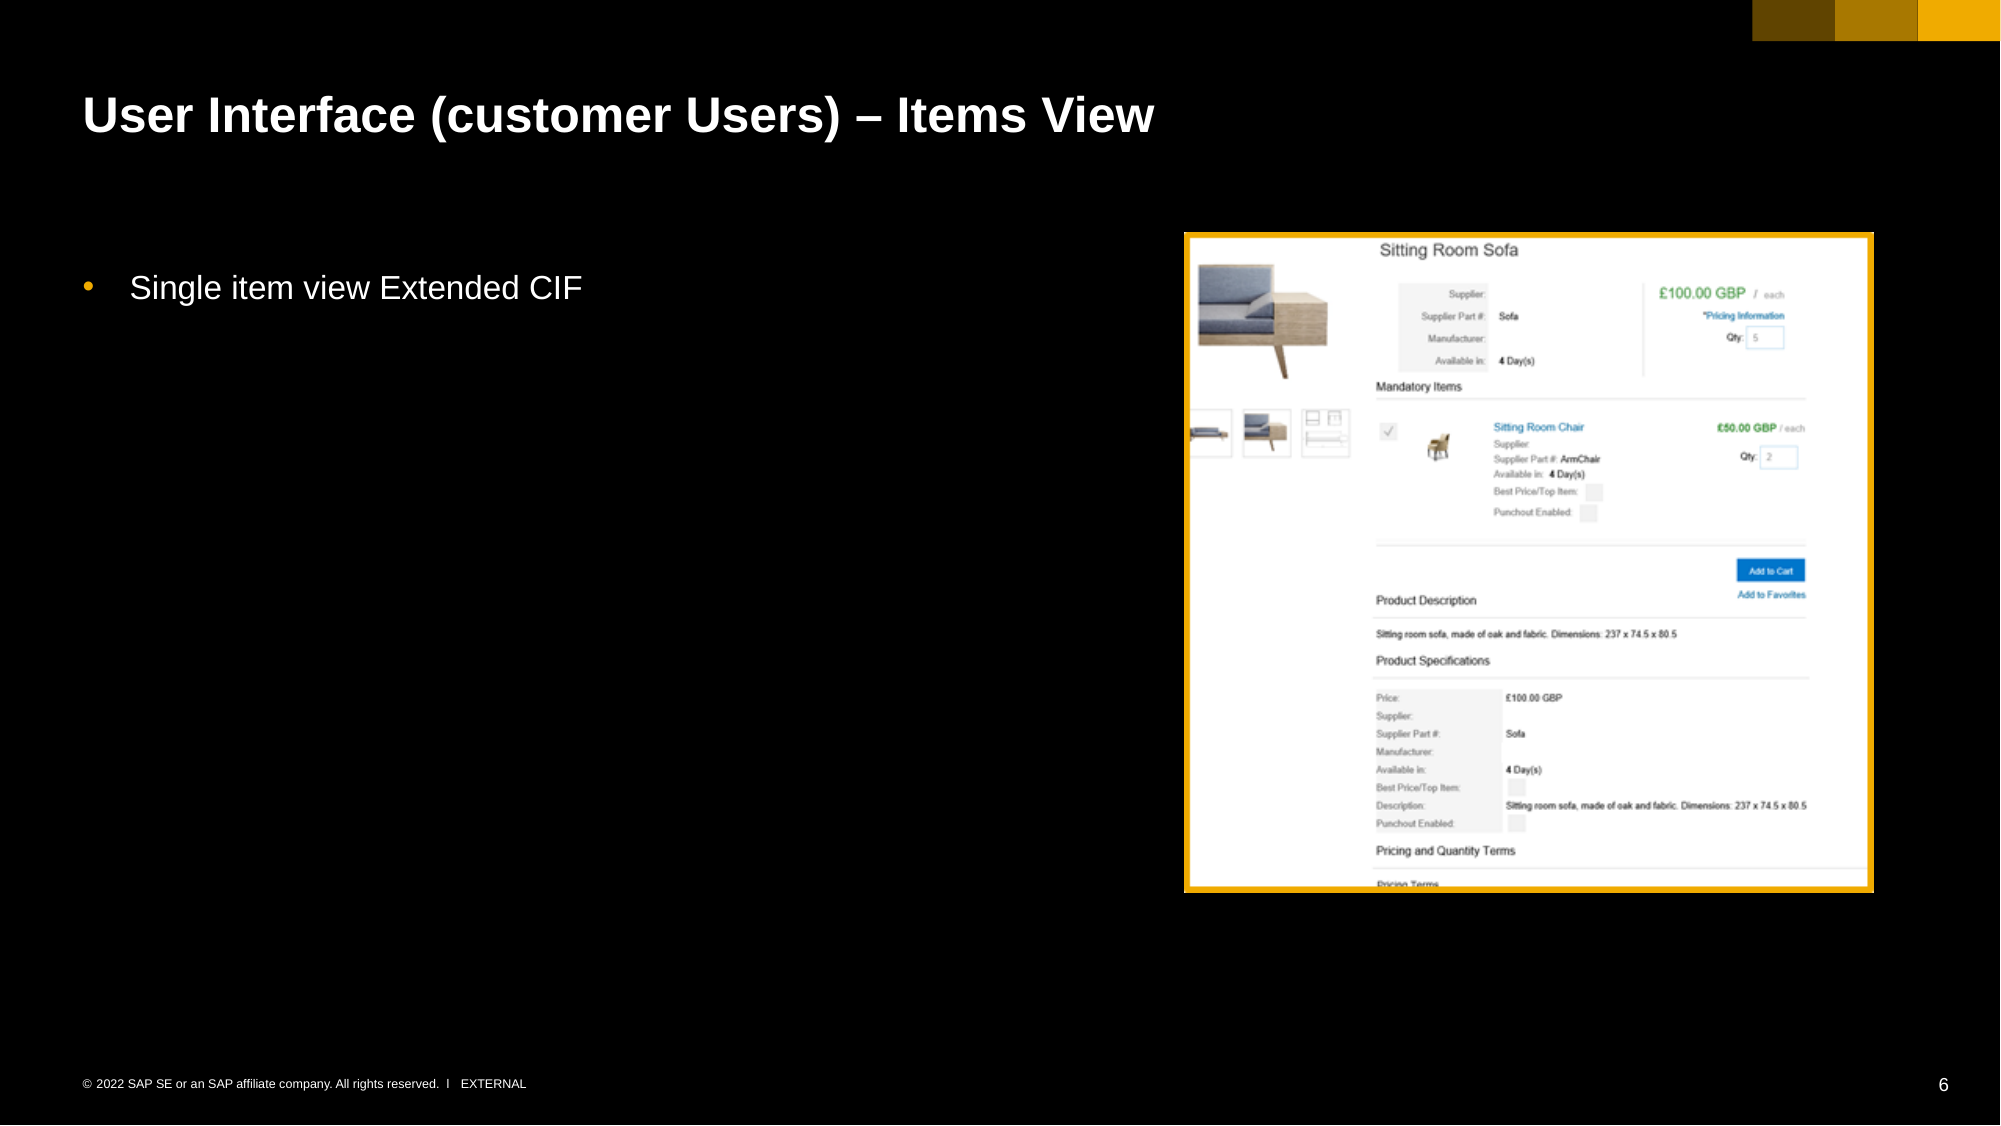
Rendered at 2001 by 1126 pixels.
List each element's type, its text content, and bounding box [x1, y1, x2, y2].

list Single item view Extended CIF [82, 265, 1918, 904]
picture [1183, 232, 1874, 893]
title User Interface (customer Users) – Items View [82, 82, 1918, 144]
